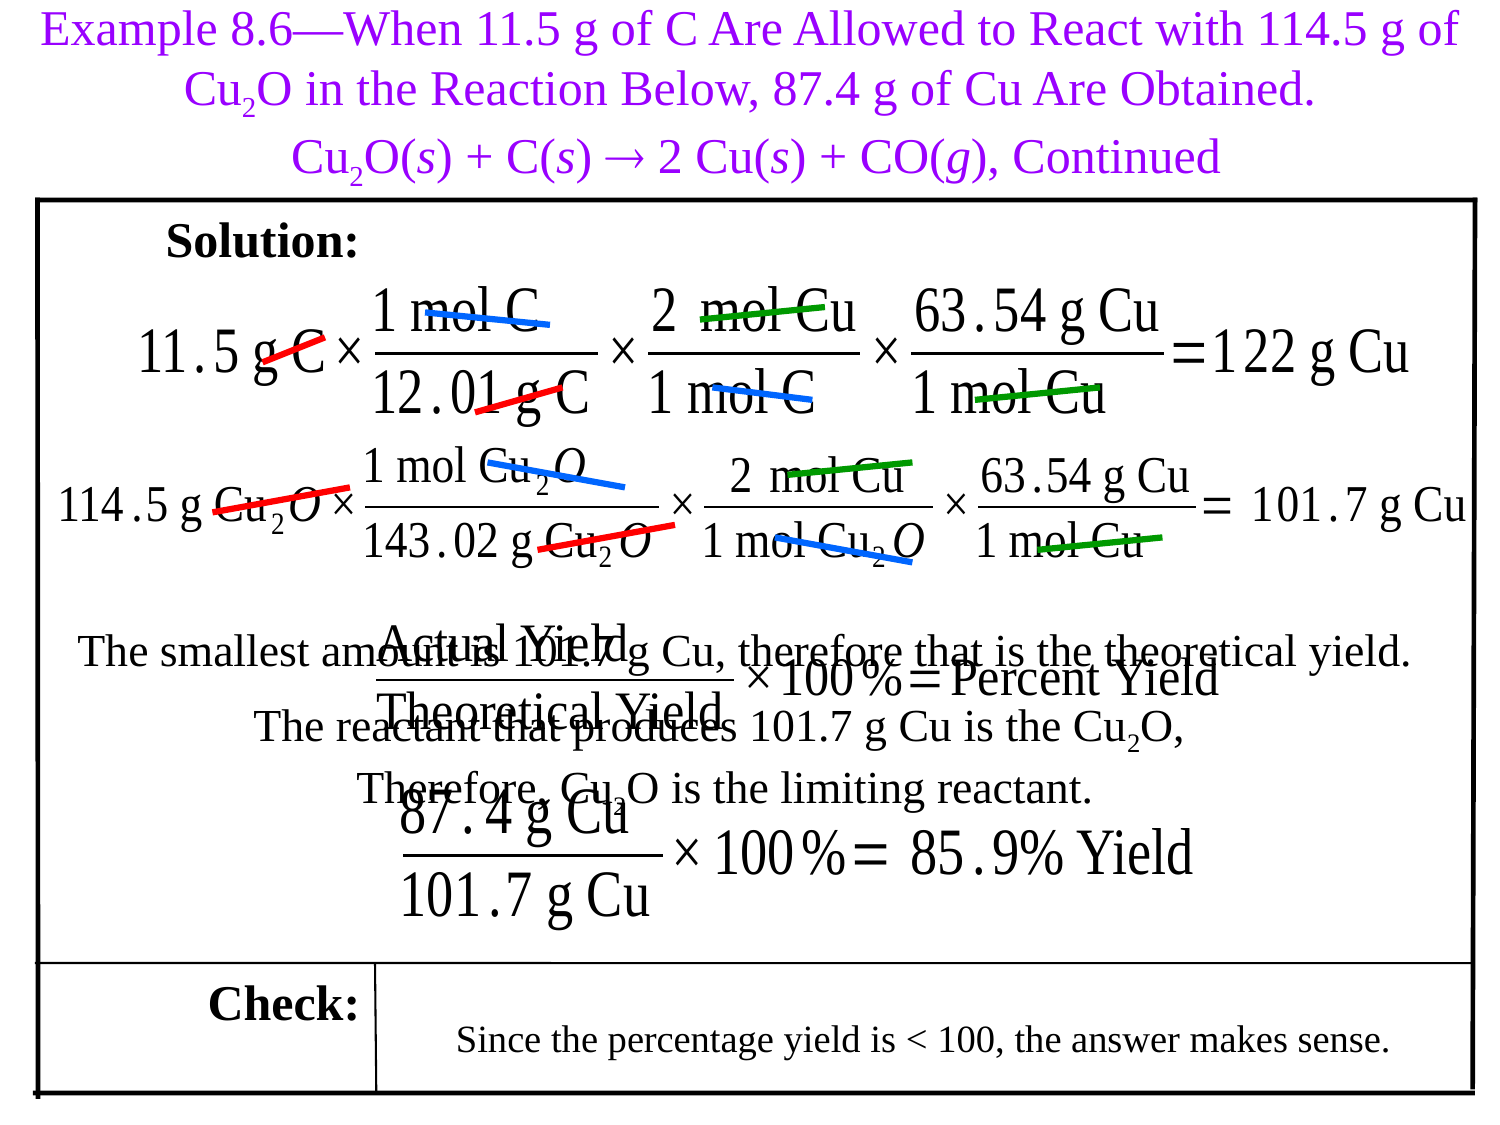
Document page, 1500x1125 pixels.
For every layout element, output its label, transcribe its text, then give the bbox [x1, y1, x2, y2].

text_box The reactant that produces 101.7 g Cu is the Cu2O, Therefore, Cu2O is the limiting reactant. [238, 687, 1212, 828]
text_box Check: [37, 964, 375, 1048]
text_box Solution: [37, 199, 375, 461]
text_box Example 8.6—When 11.5 g of C Are Allowed to React with 114.5 g of Cu2O in the Reaction Below, 87.4 g of Cu Are Obtained. Cu2O(s) + C(s)  2 Cu(s) + CO(g), Continued [24, 37, 1475, 150]
text_box The smallest amount is 101.7 g Cu, therefore that is the theoretical yield. [62, 612, 1428, 683]
text_box Since the percentage yield is < 100, the answer makes sense. [417, 992, 1430, 1081]
